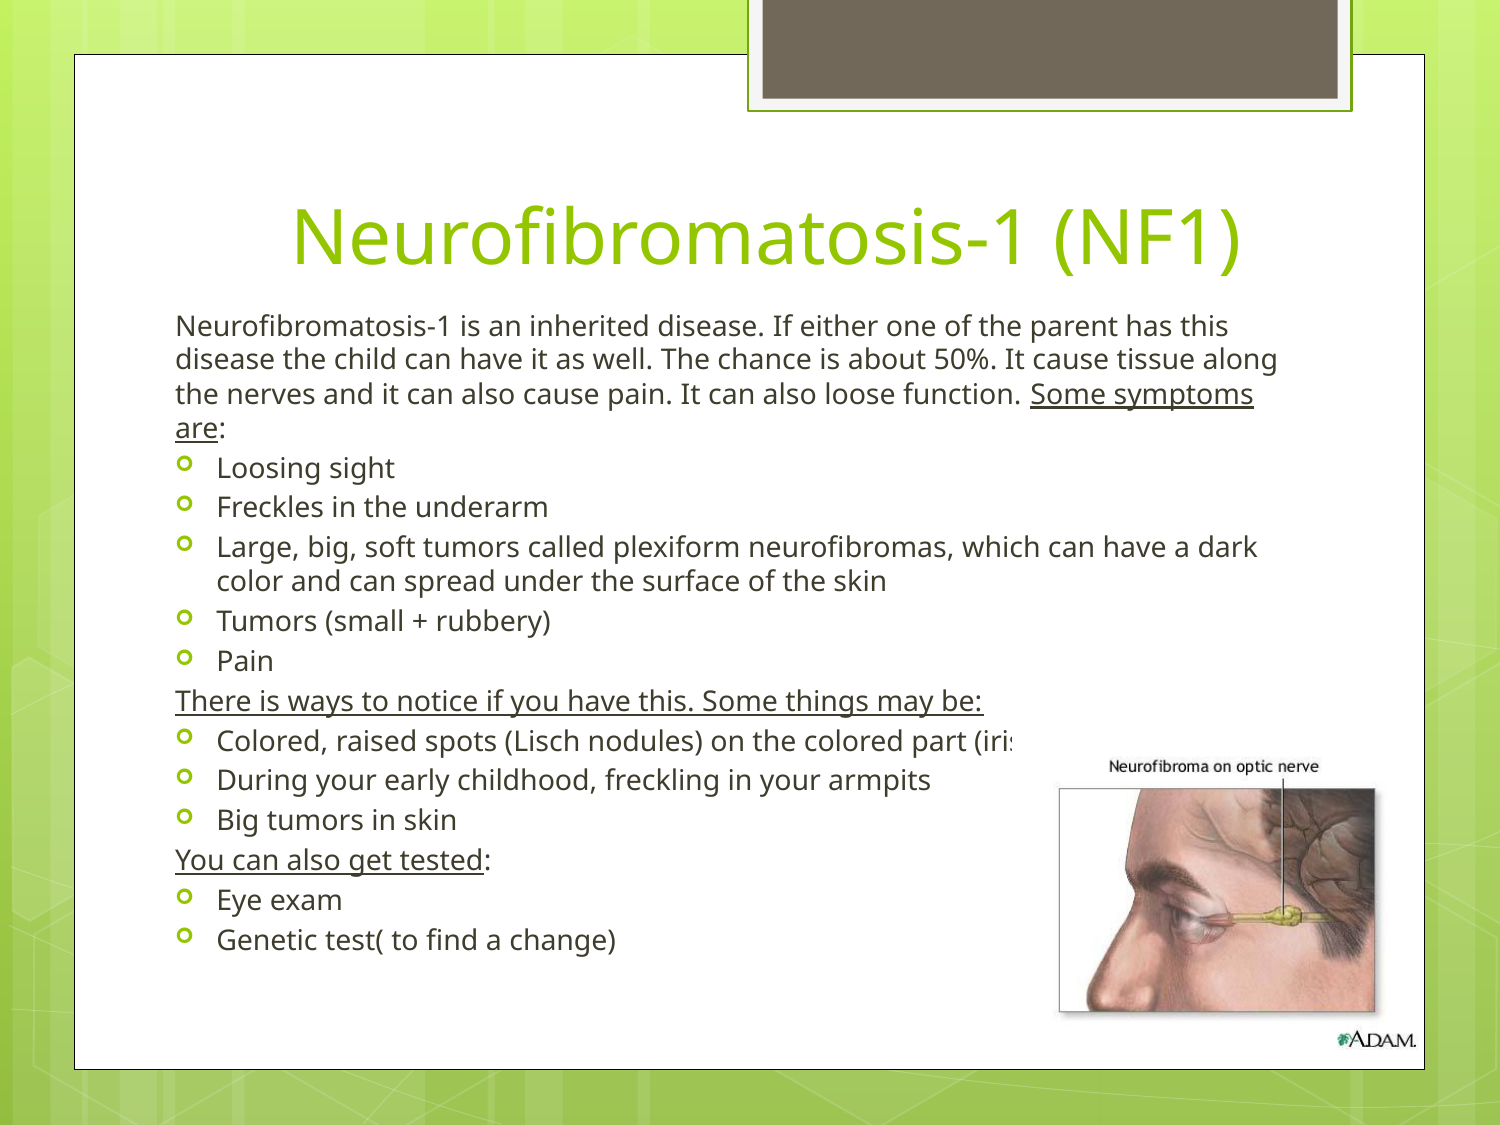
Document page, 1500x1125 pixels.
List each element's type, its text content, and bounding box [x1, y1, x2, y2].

list Neurofibromatosis-1 is an inherited disease. If either one of the parent has this disease the child can have it as well. The chance is about 50%. It cause tissue along the nerves and it can also cause pain. It can also loose function. Some symptoms are: Loosing sight Freckles in the underarm Large, big, soft tumors called plexiform neurofibromas, which can have a dark color and can spread under the surface of the skin Tumors (small + rubbery) Pain There is ways to notice if you have this. Some things may be: Colored, raised spots (Lisch nodules) on the colored part (iris) of your eye During your early childhood, freckling in your armpits Big tumors in skin You can also get tested: Eye exam Genetic test( to find a change) [150, 299, 1304, 975]
picture [1012, 724, 1419, 1051]
title Neurofibromatosis-1 (NF1) [174, 99, 1328, 288]
